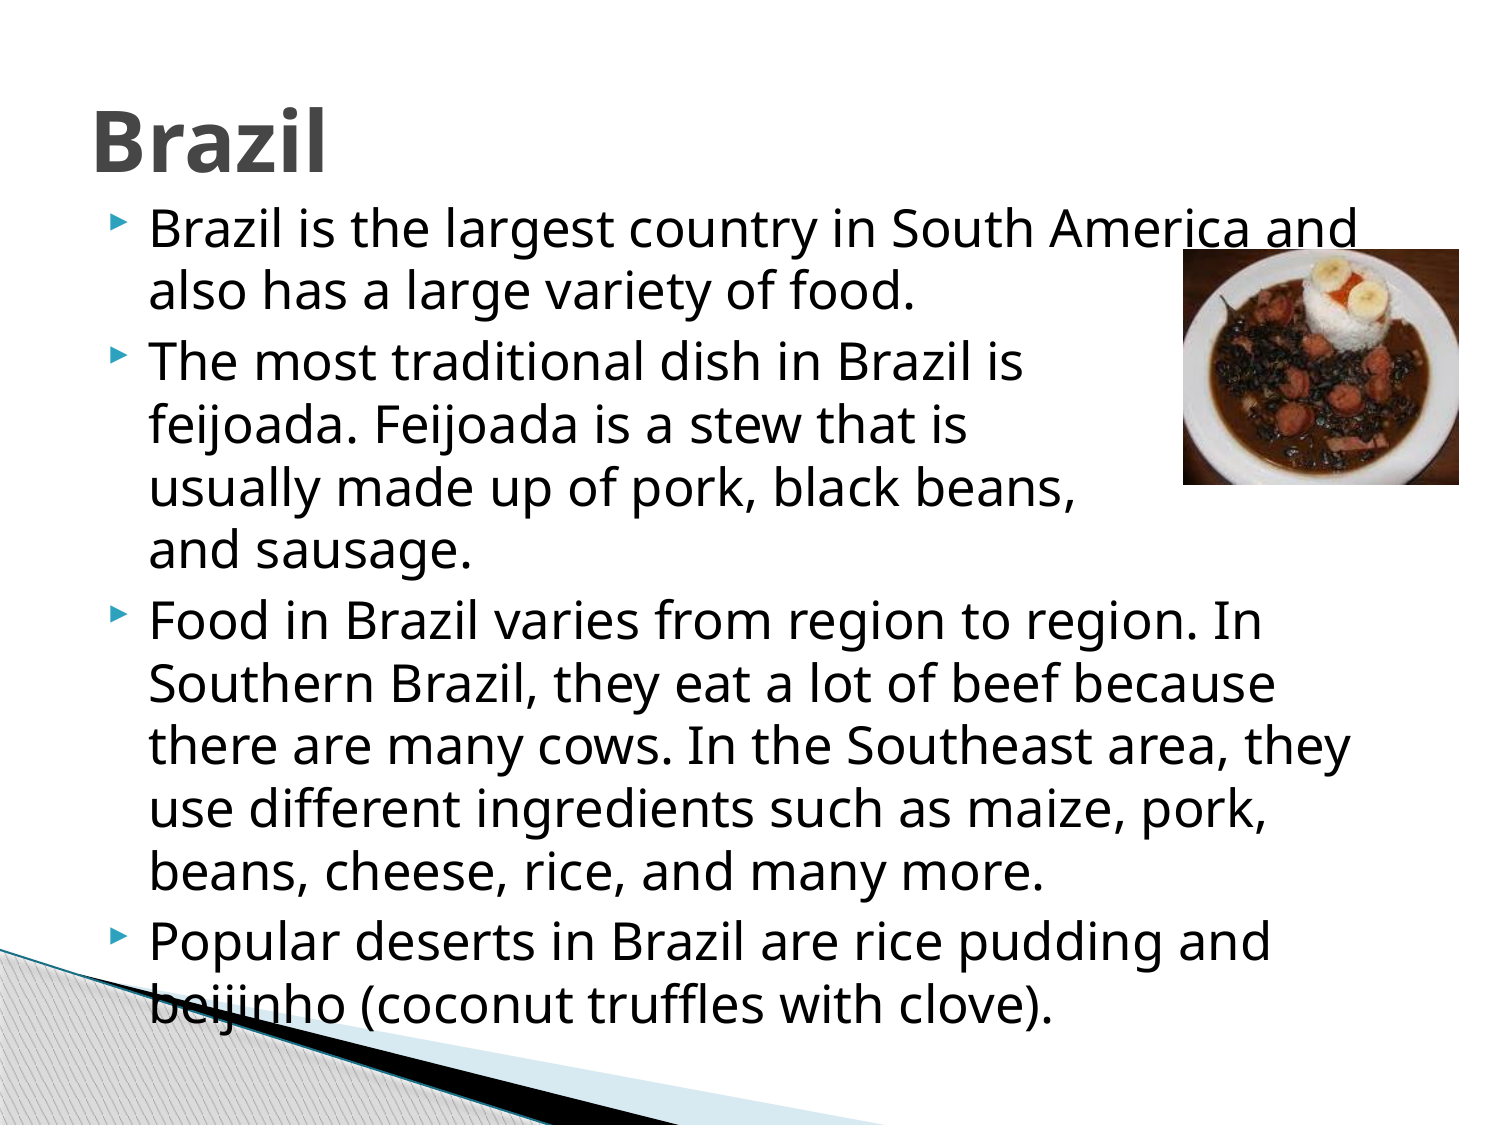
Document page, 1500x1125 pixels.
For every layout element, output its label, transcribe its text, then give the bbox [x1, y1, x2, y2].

list Brazil is the largest country in South America and also has a large variety of food. The most traditional dish in Brazil is feijoada. Feijoada is a stew that is usually made up of pork, black beans, and sausage. Food in Brazil varies from region to region. In Southern Brazil, they eat a lot of beef because there are many cows. In the Southeast area, they use different ingredients such as maize, pork, beans, cheese, rice, and many more. Popular deserts in Brazil are rice pudding and beijinho (coconut truffles with clove). [75, 233, 1425, 1050]
title Brazil [75, 45, 1425, 233]
picture [1183, 249, 1459, 485]
